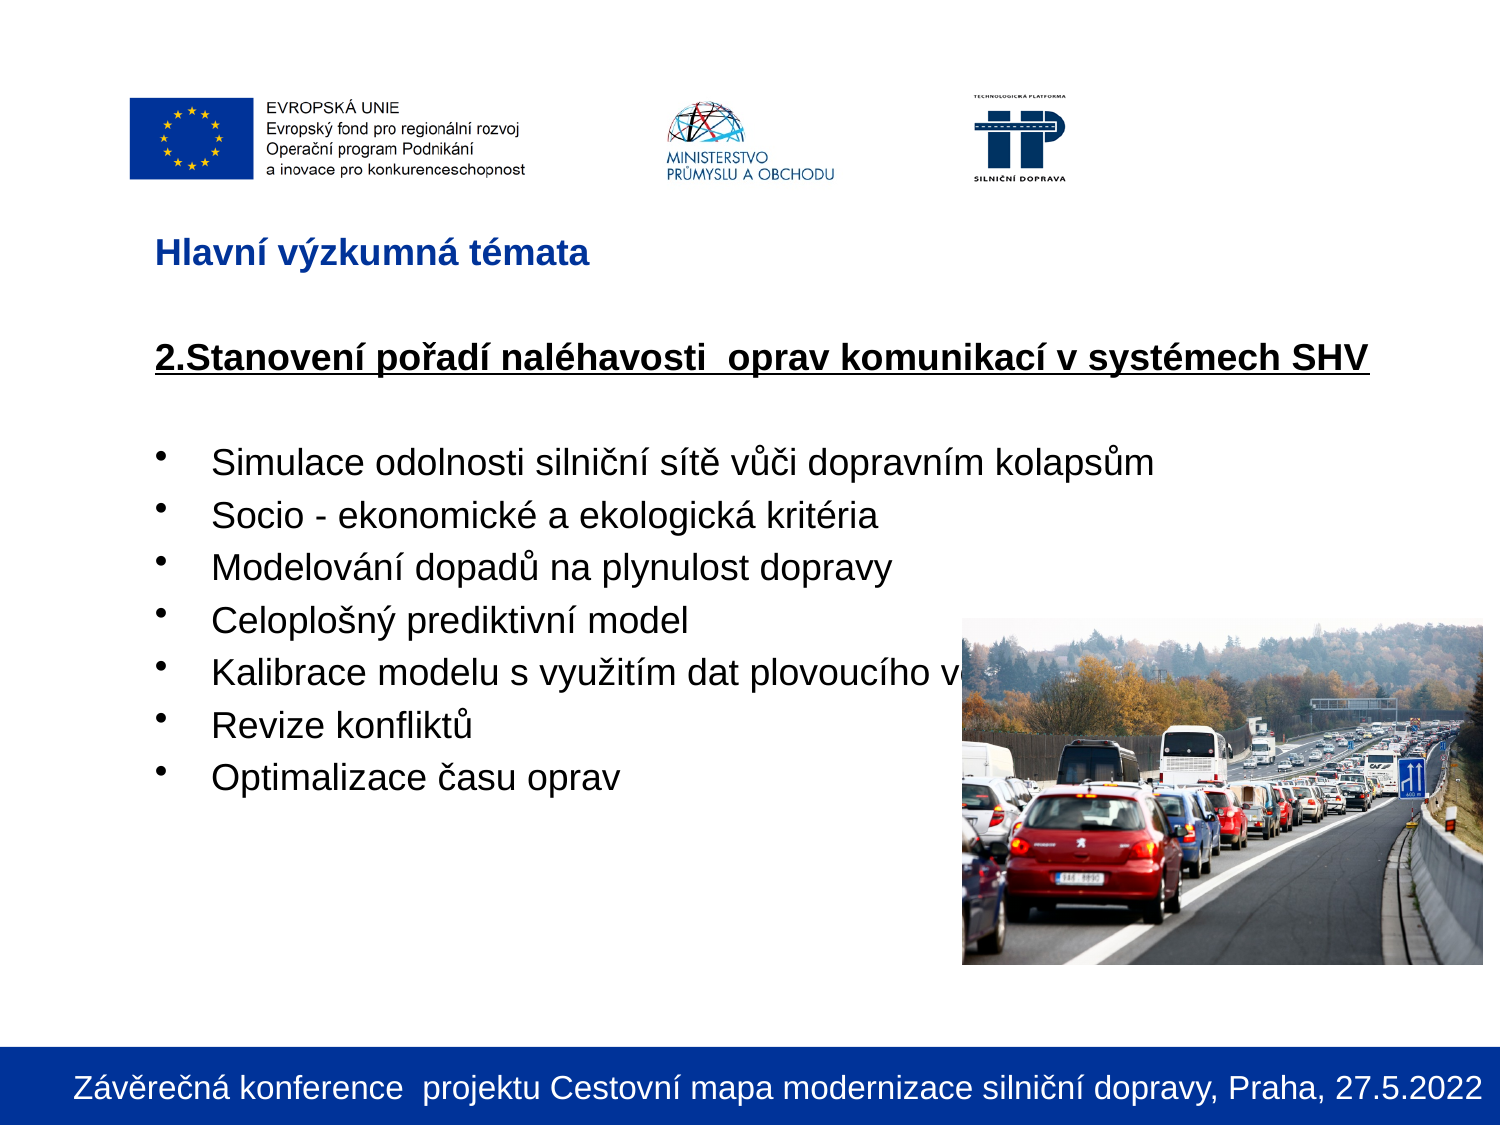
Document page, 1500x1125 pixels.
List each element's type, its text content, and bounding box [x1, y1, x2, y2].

text_box Závěrečná konference projektu Cestovní mapa modernizace silniční dopravy, Praha, 27.5.2022 [29, 1058, 1500, 1114]
picture [656, 90, 844, 191]
picture [962, 617, 1483, 965]
subtitle Hlavní výzkumná témata 2.Stanovení pořadí naléhavosti oprav komunikací v systémech SHV Simulace odolnosti silniční sítě vůči dopravním kolapsům Socio - ekonomické a ekologická kritéria Modelování dopadů na plynulost dopravy Celoplošný prediktivní model Kalibrace modelu s využitím dat plovoucího vozidla Revize konfliktů Optimalizace času oprav [139, 220, 1500, 1013]
picture [962, 91, 1078, 183]
text_box [0, 1046, 1500, 1125]
picture [101, 70, 583, 207]
